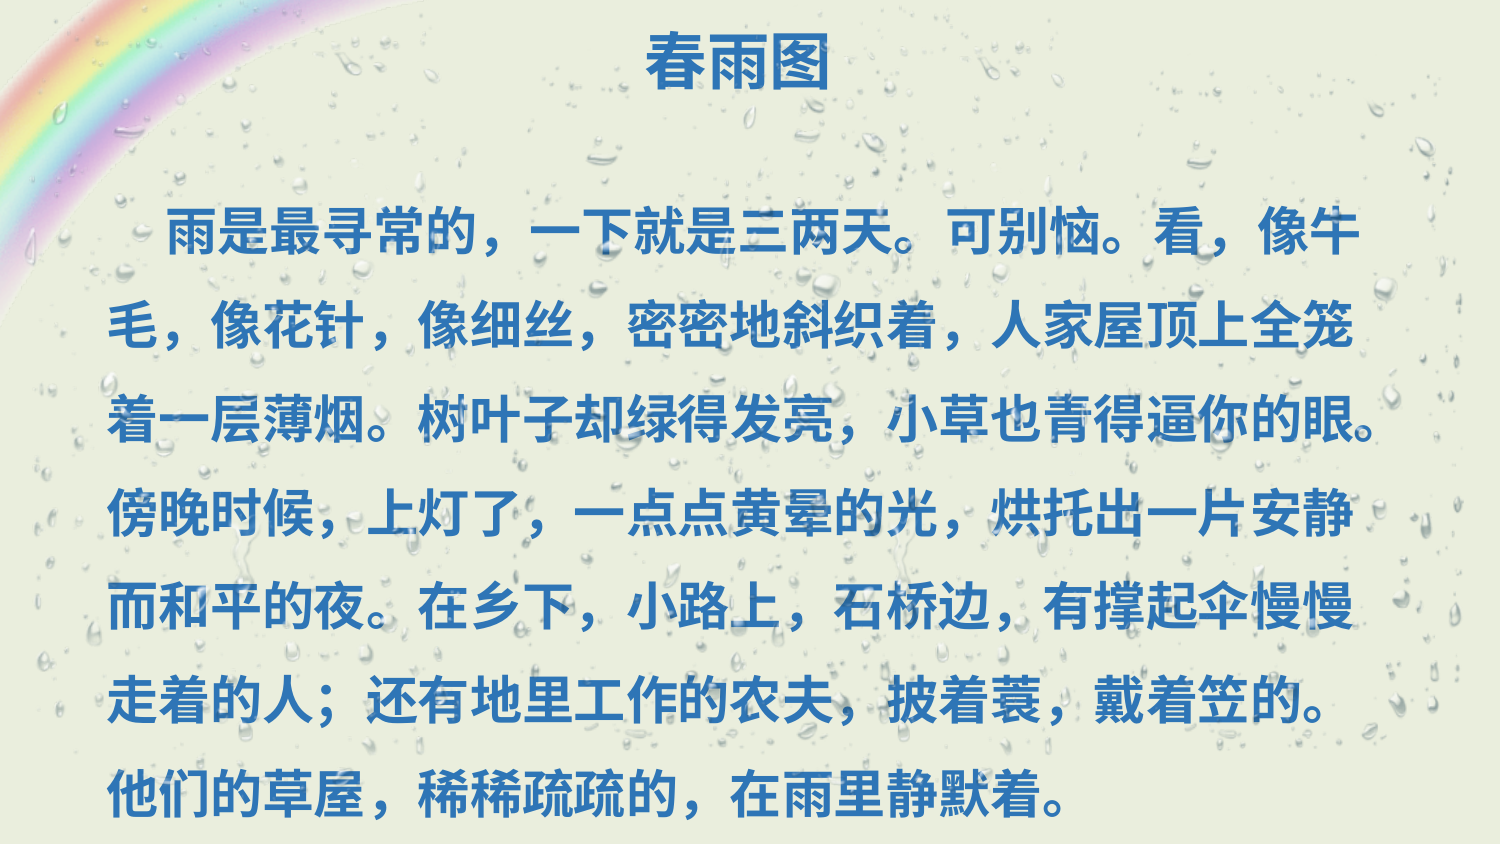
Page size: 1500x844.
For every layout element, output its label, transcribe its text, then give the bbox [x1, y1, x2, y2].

text_box 雨是最寻常的，一下就是三两天。可别恼。看，像牛毛，像花针，像细丝，密密地斜织着，人家屋顶上全笼着一层薄烟。树叶子却绿得发亮，小草也青得逼你的眼。傍晚时候，上灯了，一点点黄晕的光，烘托出一片安静而和平的夜。在乡下，小路上，石桥边，有撑起伞慢慢走着的人；还有地里工作的农夫，披着蓑，戴着笠的。他们的草屋，稀稀疏疏的，在雨里静默着。 [94, 802, 1382, 830]
picture [0, 0, 1464, 802]
